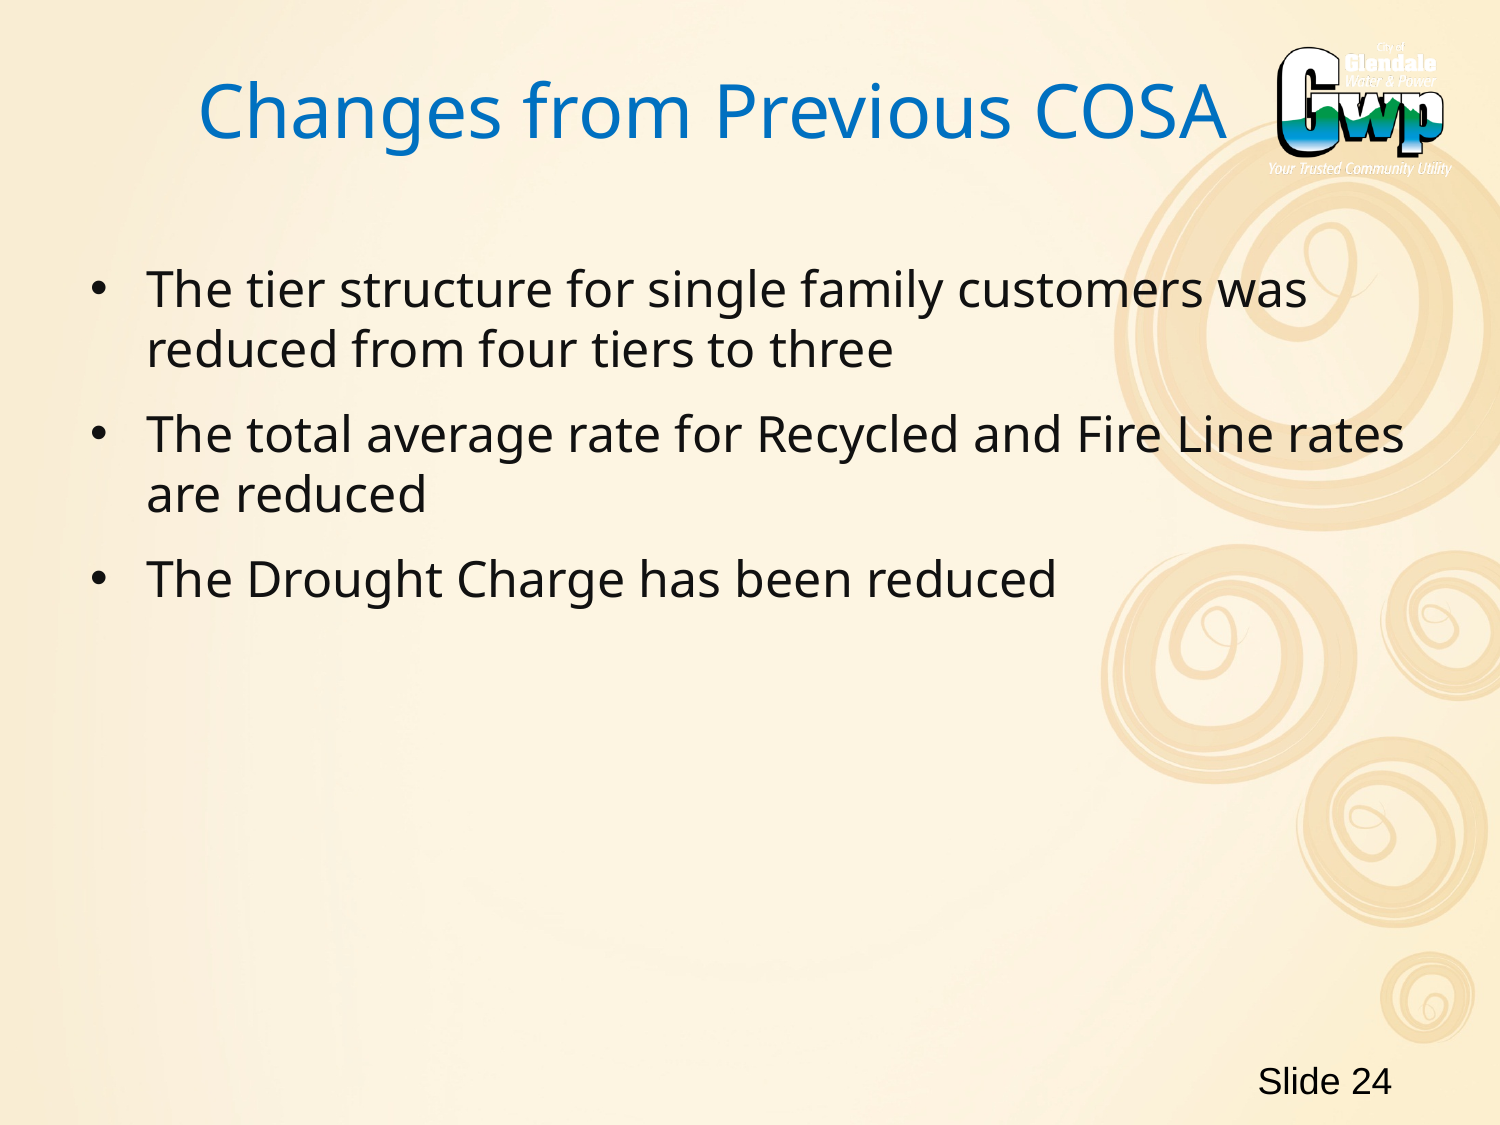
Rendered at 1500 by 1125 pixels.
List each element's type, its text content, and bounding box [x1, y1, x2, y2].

text_box Slide 24 [1149, 1049, 1500, 1125]
title Changes from Previous COSA [37, 42, 1268, 176]
text_box The tier structure for single family customers was reduced from four tiers to three The total average rate for Recycled and Fire Line rates are reduced The Drought Charge has been reduced [74, 249, 1425, 1064]
picture [0, 0, 1500, 1125]
